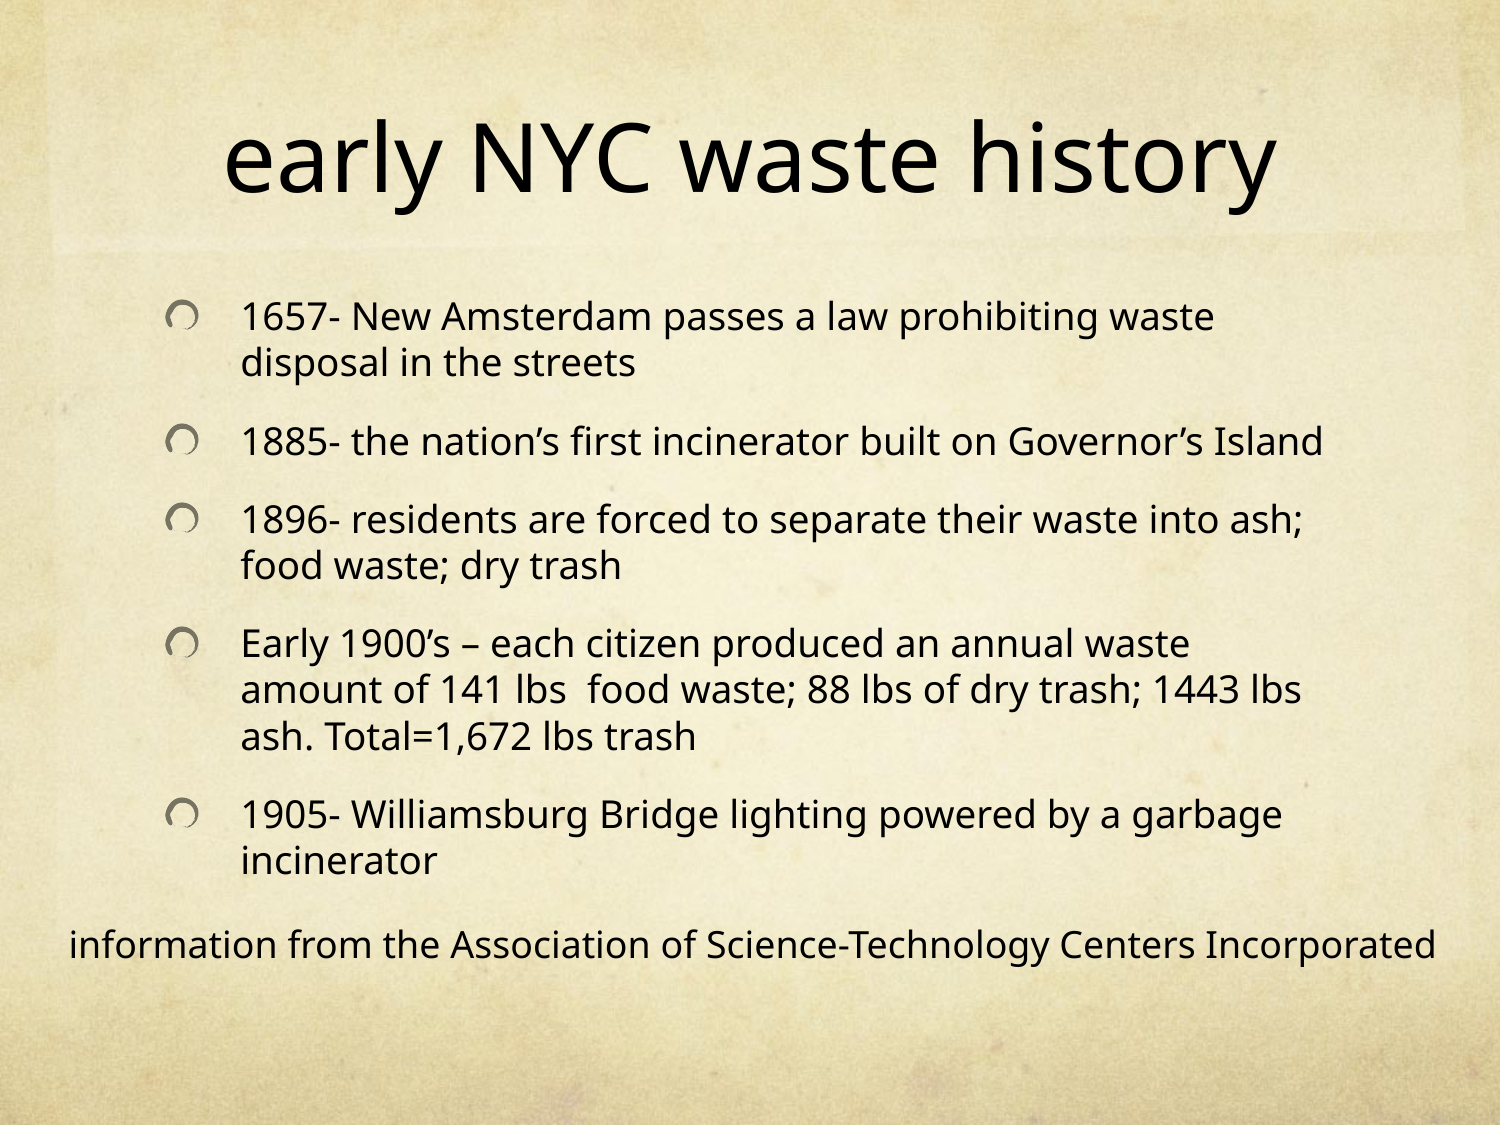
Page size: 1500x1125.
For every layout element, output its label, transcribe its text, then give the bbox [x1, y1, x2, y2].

list 1657- New Amsterdam passes a law prohibiting waste disposal in the streets 1885- the nation’s first incinerator built on Governor’s Island 1896- residents are forced to separate their waste into ash; food waste; dry trash Early 1900’s – each citizen produced an annual waste amount of 141 lbs food waste; 88 lbs of dry trash; 1443 lbs ash. Total=1,672 lbs trash 1905- Williamsburg Bridge lighting powered by a garbage incinerator [150, 284, 1350, 903]
text_box information from the Association of Science-Technology Centers Incorporated [53, 913, 1453, 974]
title early NYC waste history [150, 82, 1350, 225]
picture [0, 0, 1500, 1125]
